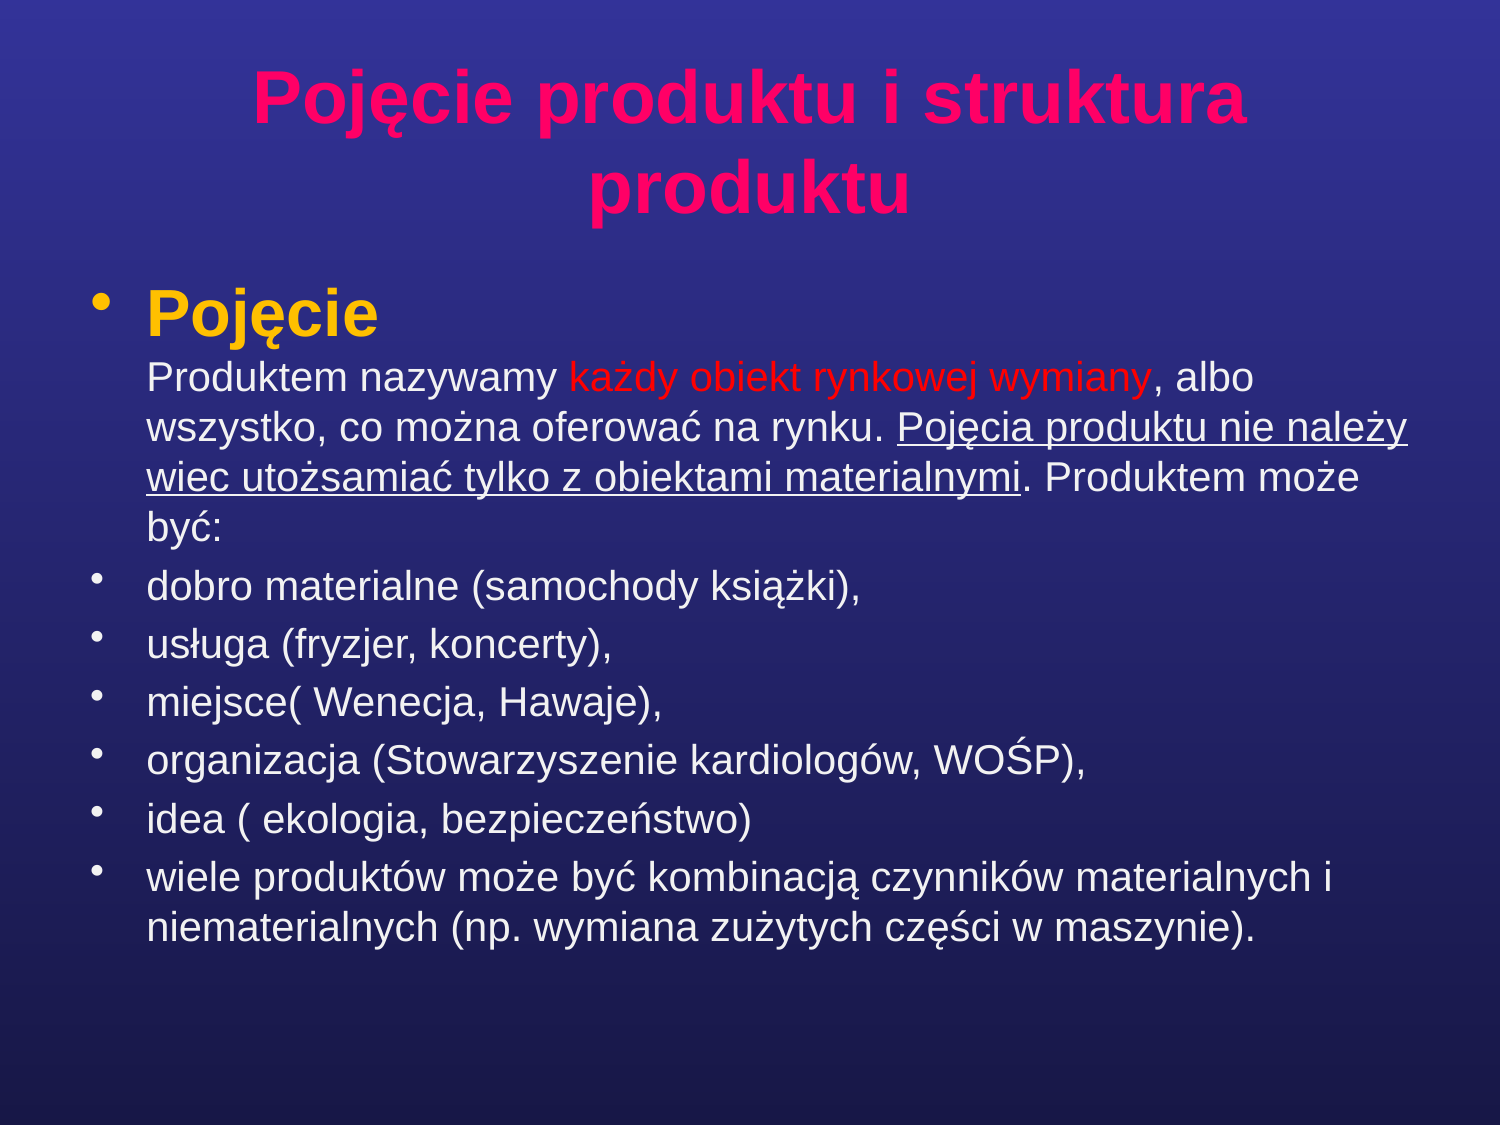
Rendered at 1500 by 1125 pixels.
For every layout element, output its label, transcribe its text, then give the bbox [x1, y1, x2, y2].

title Pojęcie produktu i struktura produktu [74, 44, 1426, 233]
list Pojęcie Produktem nazywamy każdy obiekt rynkowej wymiany, albo wszystko, co można oferować na rynku. Pojęcia produktu nie należy wiec utożsamiać tylko z obiektami materialnymi. Produktem może być: dobro materialne (samochody książki), usługa (fryzjer, koncerty), miejsce( Wenecja, Hawaje), organizacja (Stowarzyszenie kardiologów, WOŚP), idea ( ekologia, bezpieczeństwo) wiele produktów może być kombinacją czynników materialnych i niematerialnych (np. wymiana zużytych części w maszynie). [74, 262, 1426, 1006]
